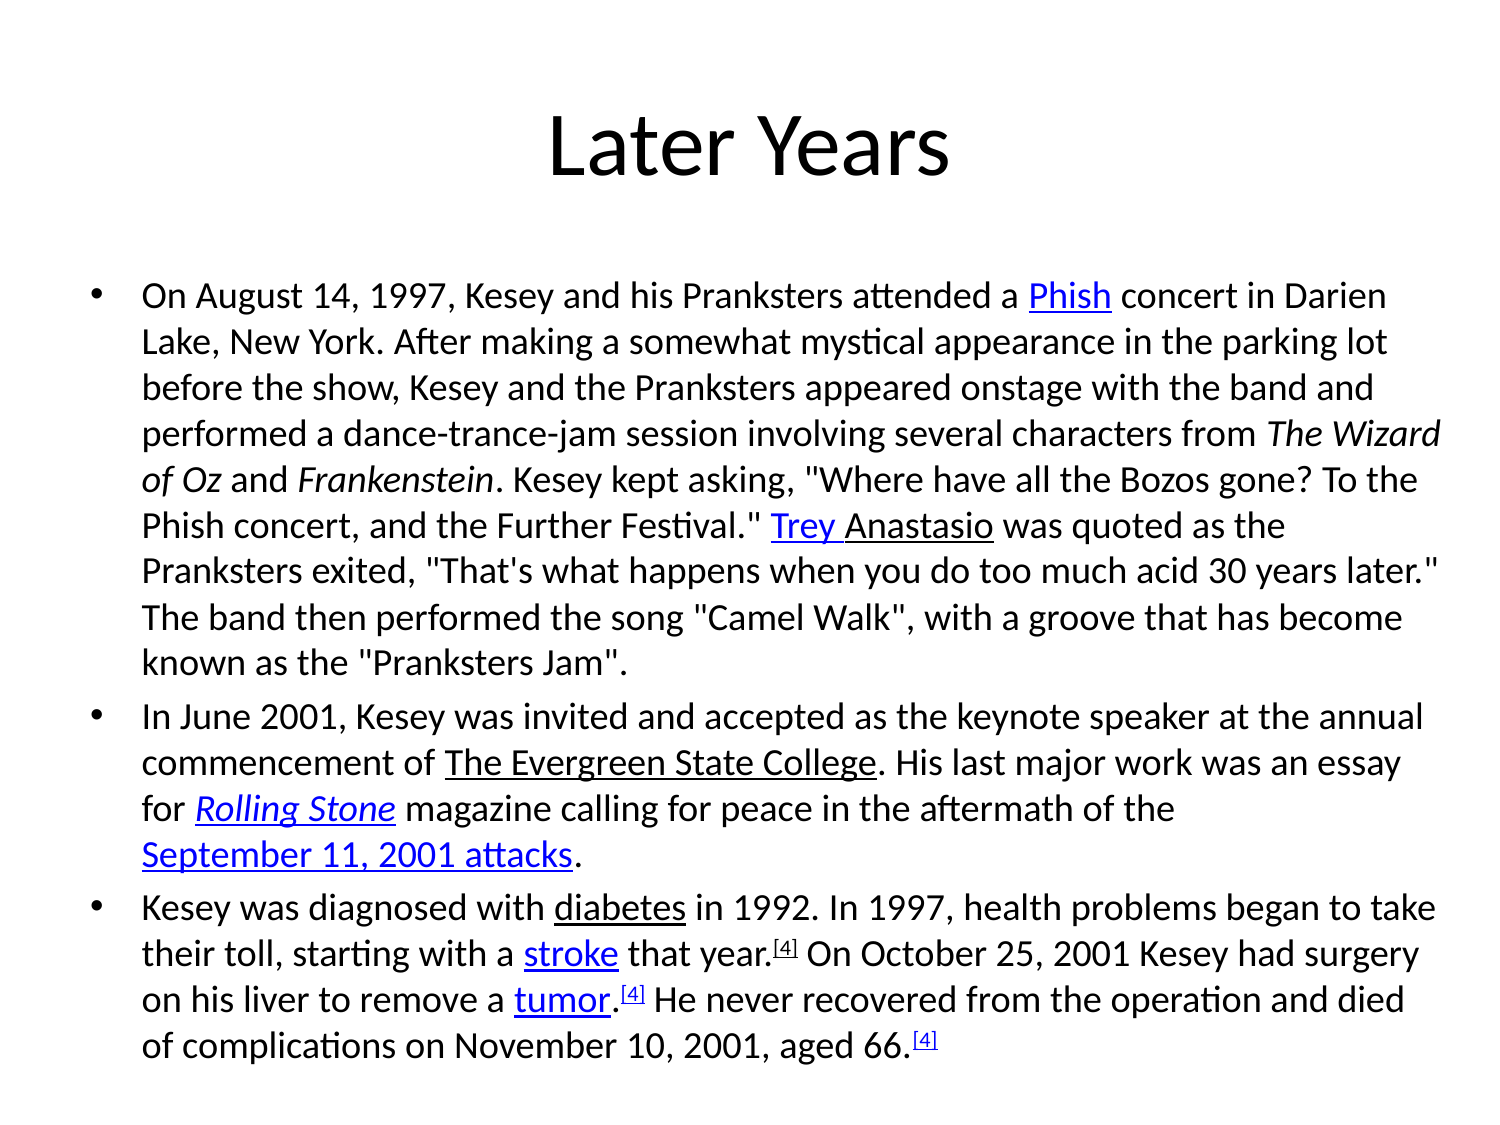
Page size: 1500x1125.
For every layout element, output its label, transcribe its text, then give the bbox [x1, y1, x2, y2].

list On August 14, 1997, Kesey and his Pranksters attended a Phish concert in Darien Lake, New York. After making a somewhat mystical appearance in the parking lot before the show, Kesey and the Pranksters appeared onstage with the band and performed a dance-trance-jam session involving several characters from The Wizard of Oz and Frankenstein. Kesey kept asking, "Where have all the Bozos gone? To the Phish concert, and the Further Festival." Trey Anastasio was quoted as the Pranksters exited, "That's what happens when you do too much acid 30 years later." The band then performed the song "Camel Walk", with a groove that has become known as the "Pranksters Jam". In June 2001, Kesey was invited and accepted as the keynote speaker at the annual commencement of The Evergreen State College. His last major work was an essay for Rolling Stone magazine calling for peace in the aftermath of the September 11, 2001 attacks. Kesey was diagnosed with diabetes in 1992. In 1997, health problems began to take their toll, starting with a stroke that year.[4] On October 25, 2001 Kesey had surgery on his liver to remove a tumor.[4] He never recovered from the operation and died of complications on November 10, 2001, aged 66.[4] [75, 262, 1459, 1083]
title Later Years [75, 45, 1425, 233]
